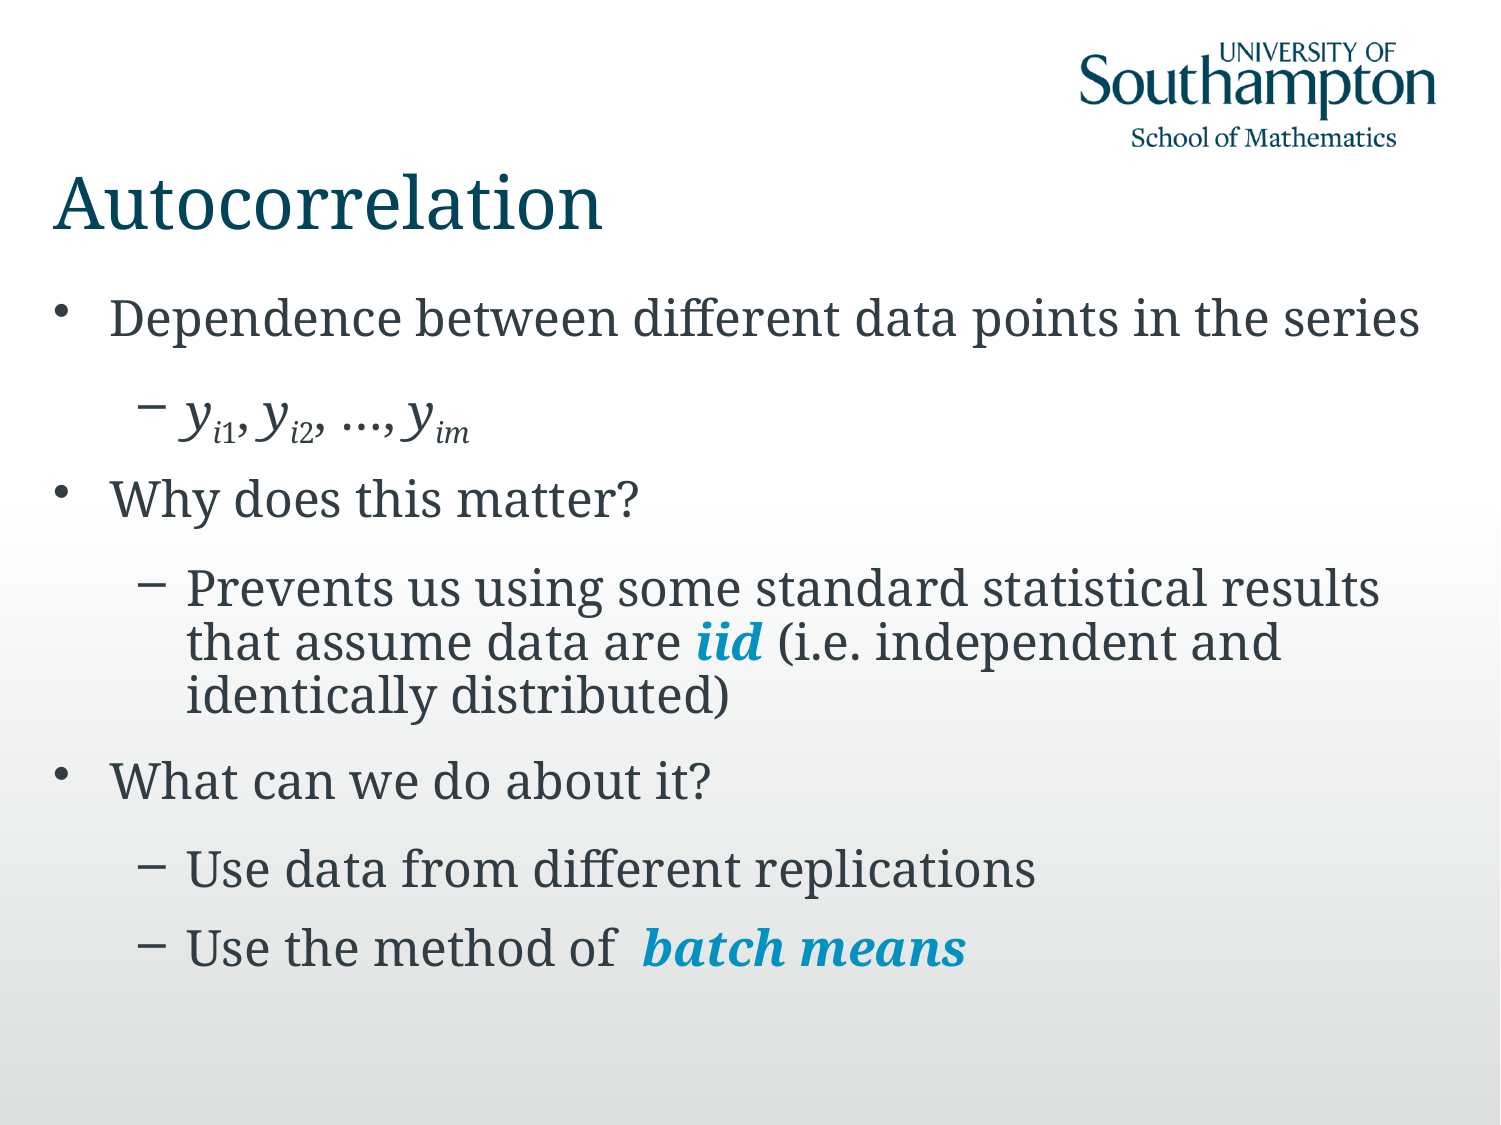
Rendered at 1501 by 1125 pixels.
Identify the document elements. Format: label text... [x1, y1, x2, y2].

picture [1296, 42, 1301, 51]
title Autocorrelation [53, 148, 1448, 256]
list Dependence between different data points in the series yi1, yi2, …, yim Why does this matter? Prevents us using some standard statistical results that assume data are iid (i.e. independent and identically distributed) What can we do about it? Use data from different replications Use the method of batch means [53, 278, 1448, 954]
picture [1080, 42, 1436, 147]
